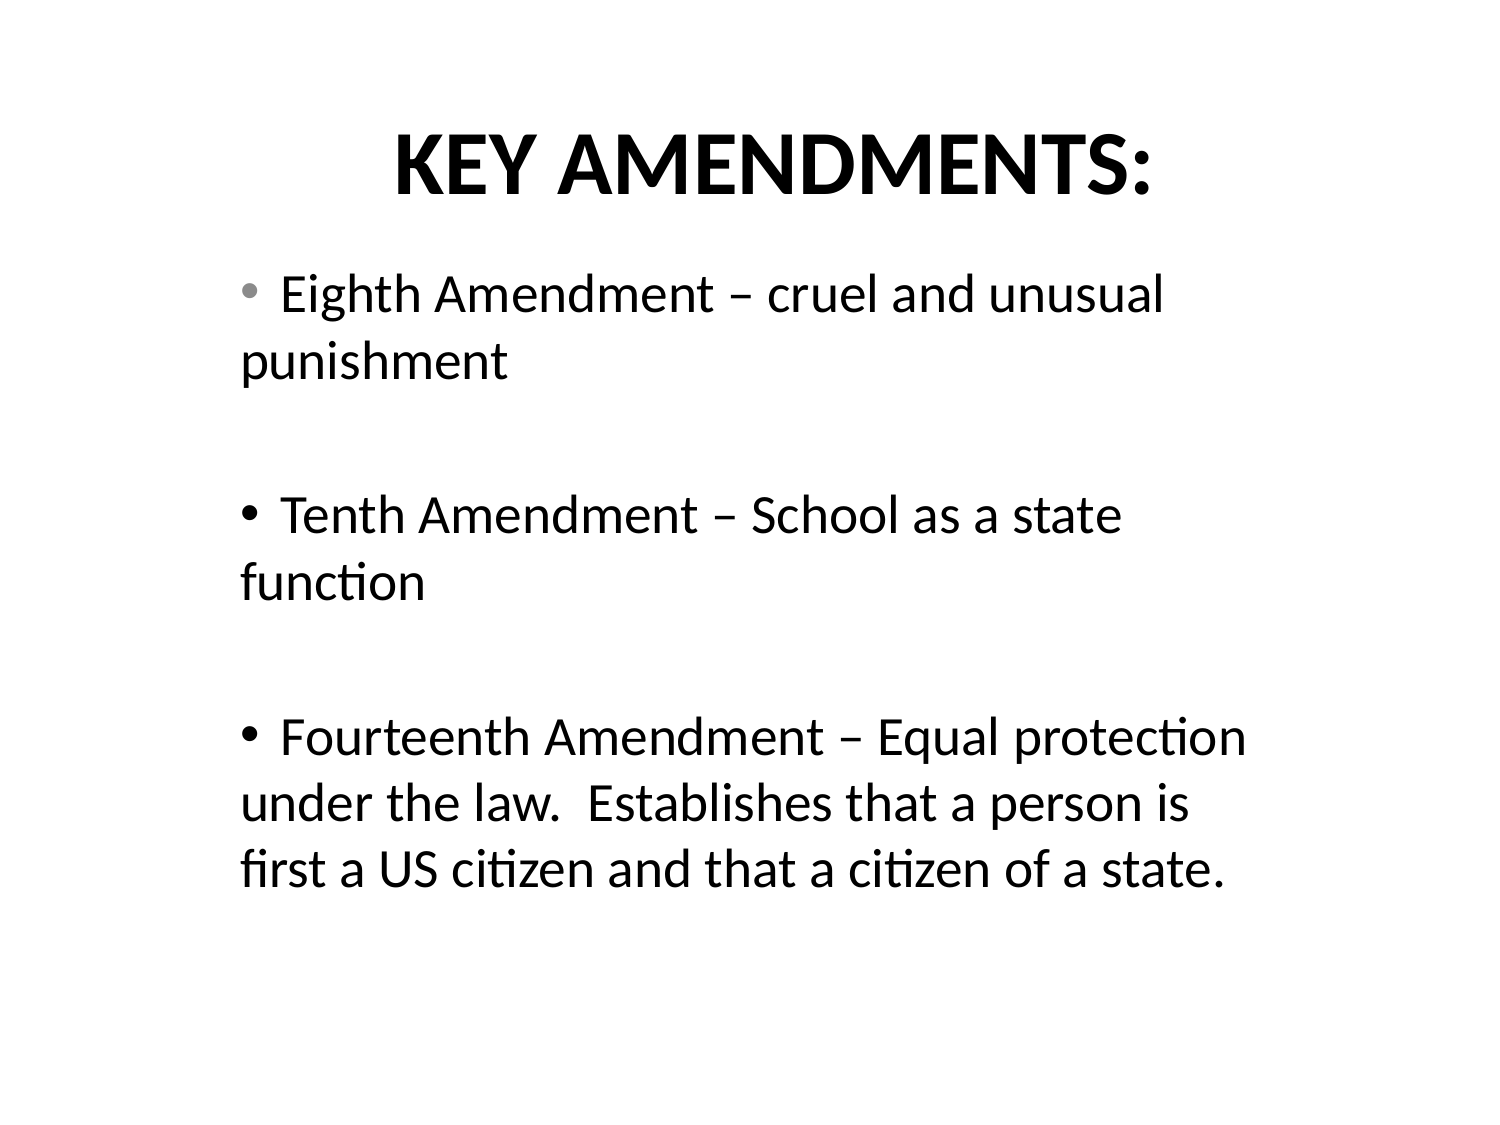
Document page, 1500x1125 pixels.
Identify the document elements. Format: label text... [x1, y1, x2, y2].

title KEY AMENDMENTS: [137, 87, 1413, 338]
subtitle Eighth Amendment – cruel and unusual punishment Tenth Amendment – School as a state function Fourteenth Amendment – Equal protection under the law. Establishes that a person is first a US citizen and that a citizen of a state. [225, 249, 1275, 925]
